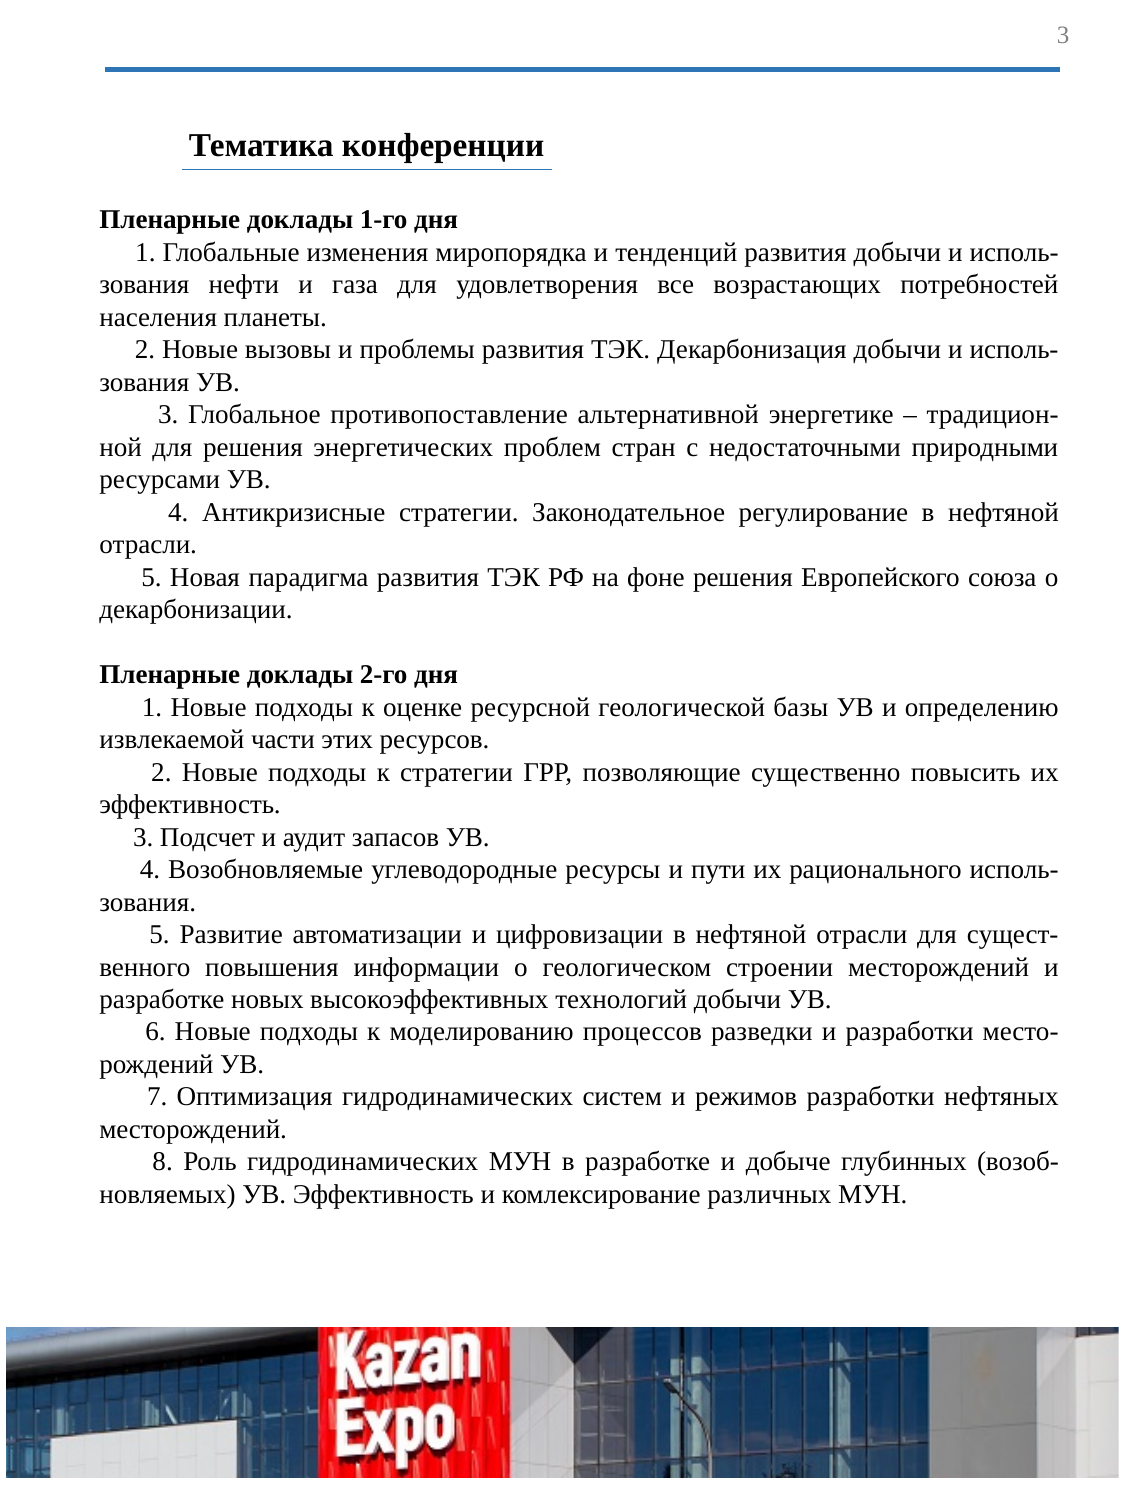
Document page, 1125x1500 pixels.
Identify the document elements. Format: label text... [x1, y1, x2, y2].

text_box Пленарные доклады 1-го дня 1. Глобальные изменения миропорядка и тенденций развития добычи и исполь-зования нефти и газа для удовлетворения все возрастающих потребностей населения планеты. 2. Новые вызовы и проблемы развития ТЭК. Декарбонизация добычи и исполь-зования УВ. 3. Глобальное противопоставление альтернативной энергетике – традицион-ной для решения энергетических проблем стран с недостаточными природными ресурсами УВ. 4. Антикризисные стратегии. Законодательное регулирование в нефтяной отрасли. 5. Новая парадигма развития ТЭК РФ на фоне решения Европейского союза о декарбонизации. Пленарные доклады 2-го дня 1. Новые подходы к оценке ресурсной геологической базы УВ и определению извлекаемой части этих ресурсов. 2. Новые подходы к стратегии ГРР, позволяющие существенно повысить их эффективность. 3. Подсчет и аудит запасов УВ. 4. Возобновляемые углеводородные ресурсы и пути их рационального исполь-зования. 5. Развитие автоматизации и цифровизации в нефтяной отрасли для сущест-венного повышения информации о геологическом строении месторождений и разработке новых высокоэффективных технологий добычи УВ. 6. Новые подходы к моделированию процессов разведки и разработки место-рождений УВ. 7. Оптимизация гидродинамических систем и режимов разработки нефтяных месторождений. 8. Роль гидродинамических МУН в разработке и добыче глубинных (возоб-новляемых) УВ. Эффективность и комлексирование различных МУН. [84, 194, 1074, 1249]
picture [6, 1326, 1119, 1478]
text_box Тематика конференции [174, 115, 560, 171]
text_box [84, 659, 1061, 707]
text_box 3 [1042, 10, 1125, 56]
